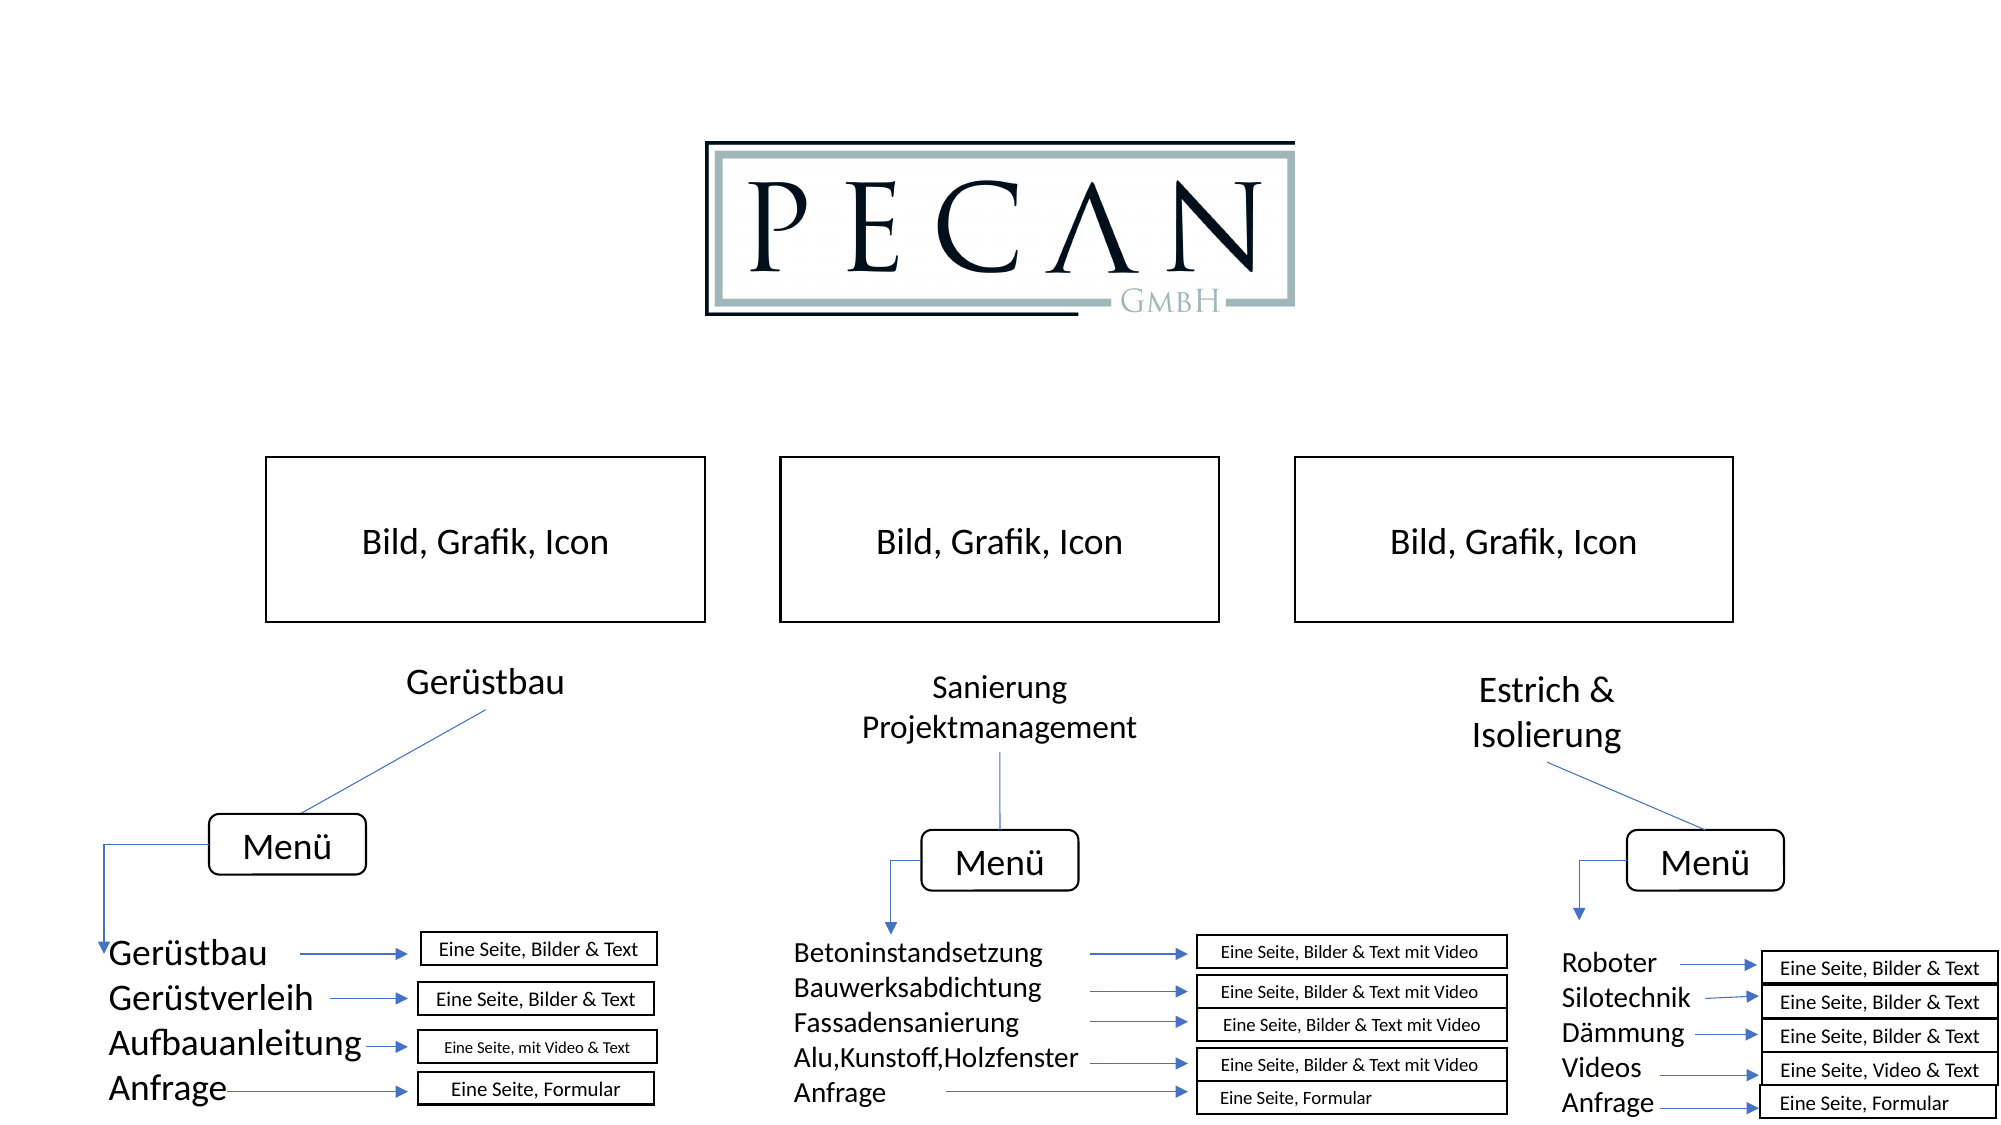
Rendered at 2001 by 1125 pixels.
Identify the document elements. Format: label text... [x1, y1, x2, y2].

text_box Estrich & Isolierung [1413, 657, 1680, 763]
text_box Eine Seite, Video & Text [1761, 1051, 1999, 1086]
text_box Eine Seite, Formular [417, 1071, 655, 1106]
text_box Eine Seite, Bilder & Text [420, 931, 658, 966]
text_box Menü [207, 812, 368, 876]
text_box Bild, Grafik, Icon [779, 456, 1220, 623]
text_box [1705, 995, 1759, 999]
text_box Eine Seite, Bilder & Text mit Video [1196, 1047, 1508, 1082]
text_box Gerüstbau [354, 649, 618, 710]
text_box Sanierung Projektmanagement [836, 657, 1164, 753]
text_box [103, 844, 209, 954]
text_box Bild, Grafik, Icon [1294, 456, 1734, 623]
text_box Betoninstandsetzung Bauwerksabdichtung Fassadensanierung Alu,Kunstoff,Holzfenster Anfrage [779, 925, 1180, 1116]
text_box Roboter Silotechnik Dämmung Videos Anfrage [1547, 935, 1724, 1125]
text_box Eine Seite, Formular [1196, 1082, 1508, 1115]
text_box Menü [1625, 828, 1786, 892]
text_box Eine Seite, Bilder & Text [1761, 984, 1999, 1018]
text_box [1546, 763, 1706, 830]
text_box Eine Seite, Bilder & Text [1761, 950, 1999, 984]
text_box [890, 860, 922, 935]
text_box Eine Seite, Bilder & Text [1761, 1018, 1999, 1051]
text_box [1579, 860, 1627, 921]
text_box Eine Seite, Bilder & Text [417, 981, 655, 1016]
text_box Eine Seite, Bilder & Text mit Video [1196, 1009, 1508, 1042]
text_box Eine Seite, mit Video & Text [417, 1029, 658, 1064]
text_box Eine Seite, Formular [1759, 1084, 1997, 1119]
text_box Eine Seite, Bilder & Text mit Video [1196, 934, 1508, 969]
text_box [299, 710, 486, 814]
text_box Menü [920, 828, 1080, 892]
picture [705, 141, 1295, 316]
text_box Bild, Grafik, Icon [265, 456, 706, 623]
text_box Eine Seite, Bilder & Text mit Video [1196, 974, 1508, 1009]
text_box Gerüstbau Gerüstverleih Aufbauanleitung Anfrage [93, 920, 439, 1115]
